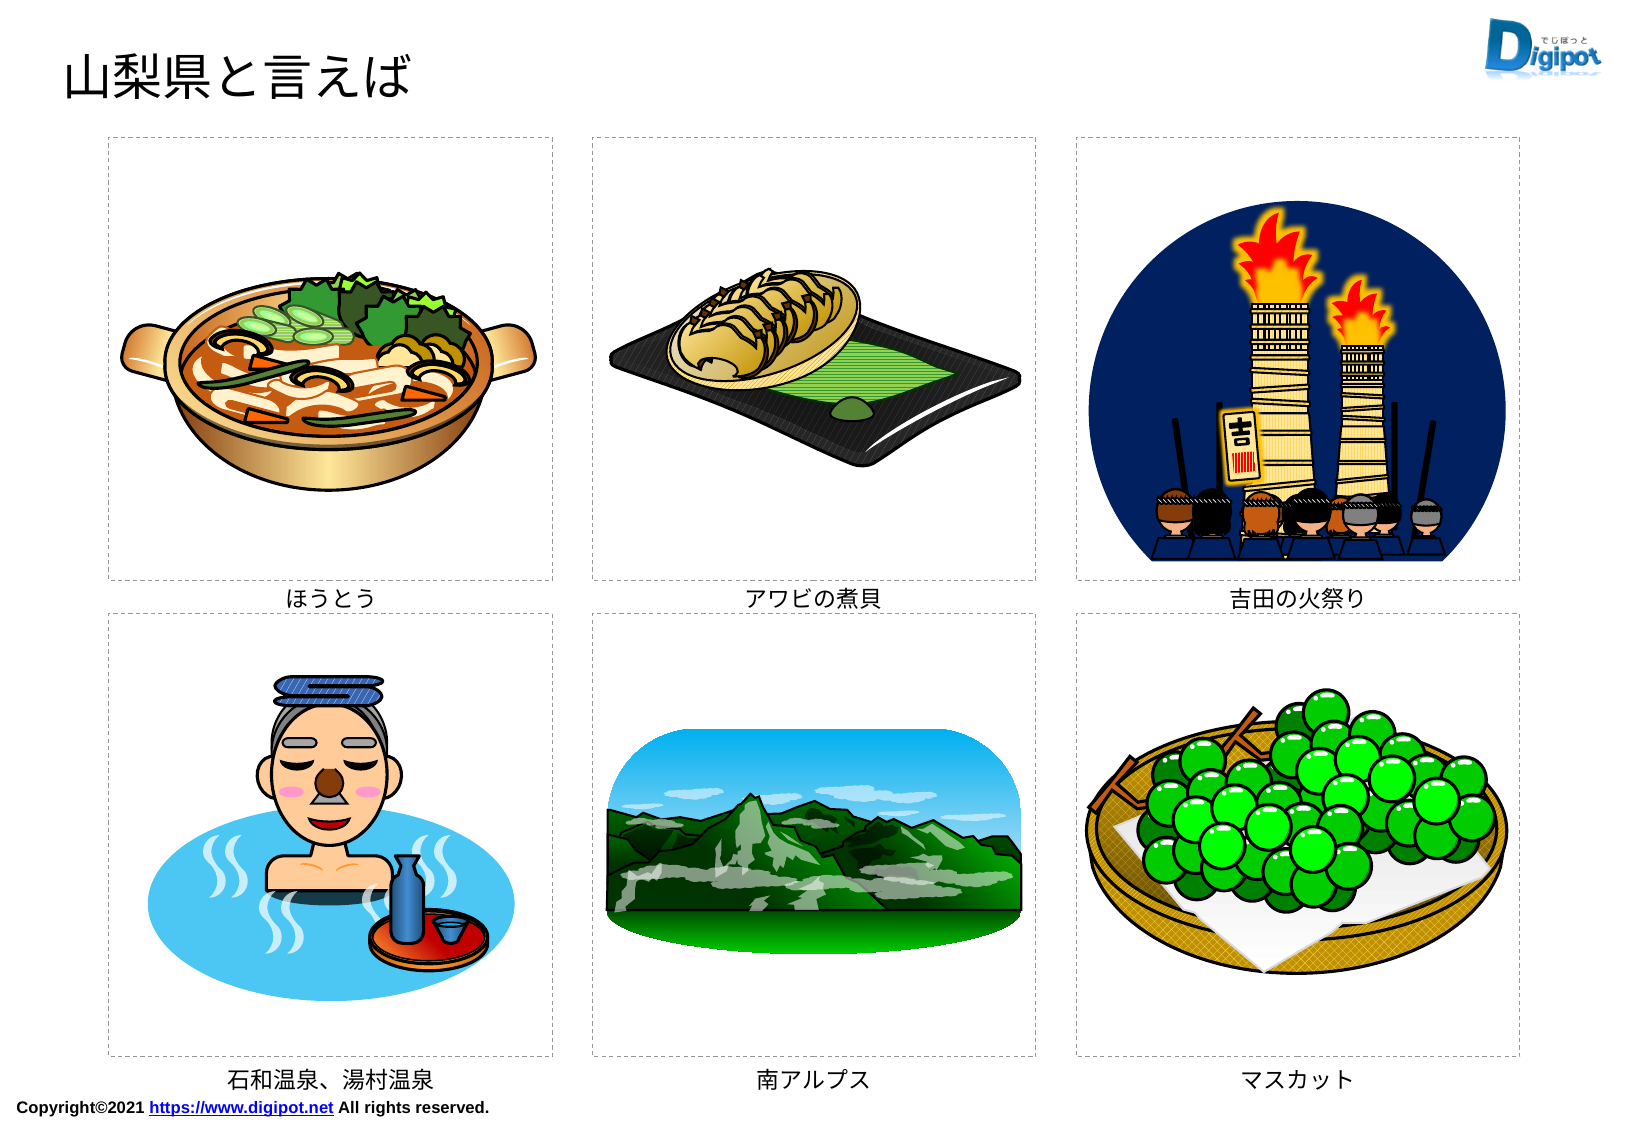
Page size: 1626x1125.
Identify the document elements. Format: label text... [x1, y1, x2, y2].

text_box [1086, 705, 1507, 974]
text_box 山梨県と言えば [47, 38, 427, 113]
text_box 南アルプス [587, 1058, 1041, 1101]
picture [1485, 18, 1602, 82]
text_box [147, 676, 515, 1002]
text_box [123, 272, 534, 491]
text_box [606, 728, 1022, 955]
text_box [1088, 200, 1506, 562]
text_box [610, 268, 1020, 467]
text_box アワビの煮貝 [587, 577, 1041, 620]
text_box 吉田の火祭り [1071, 577, 1525, 620]
text_box ほうとう [104, 577, 558, 620]
text_box マスカット [1071, 1058, 1525, 1101]
text_box 石和温泉、湯村温泉 [104, 1058, 558, 1101]
